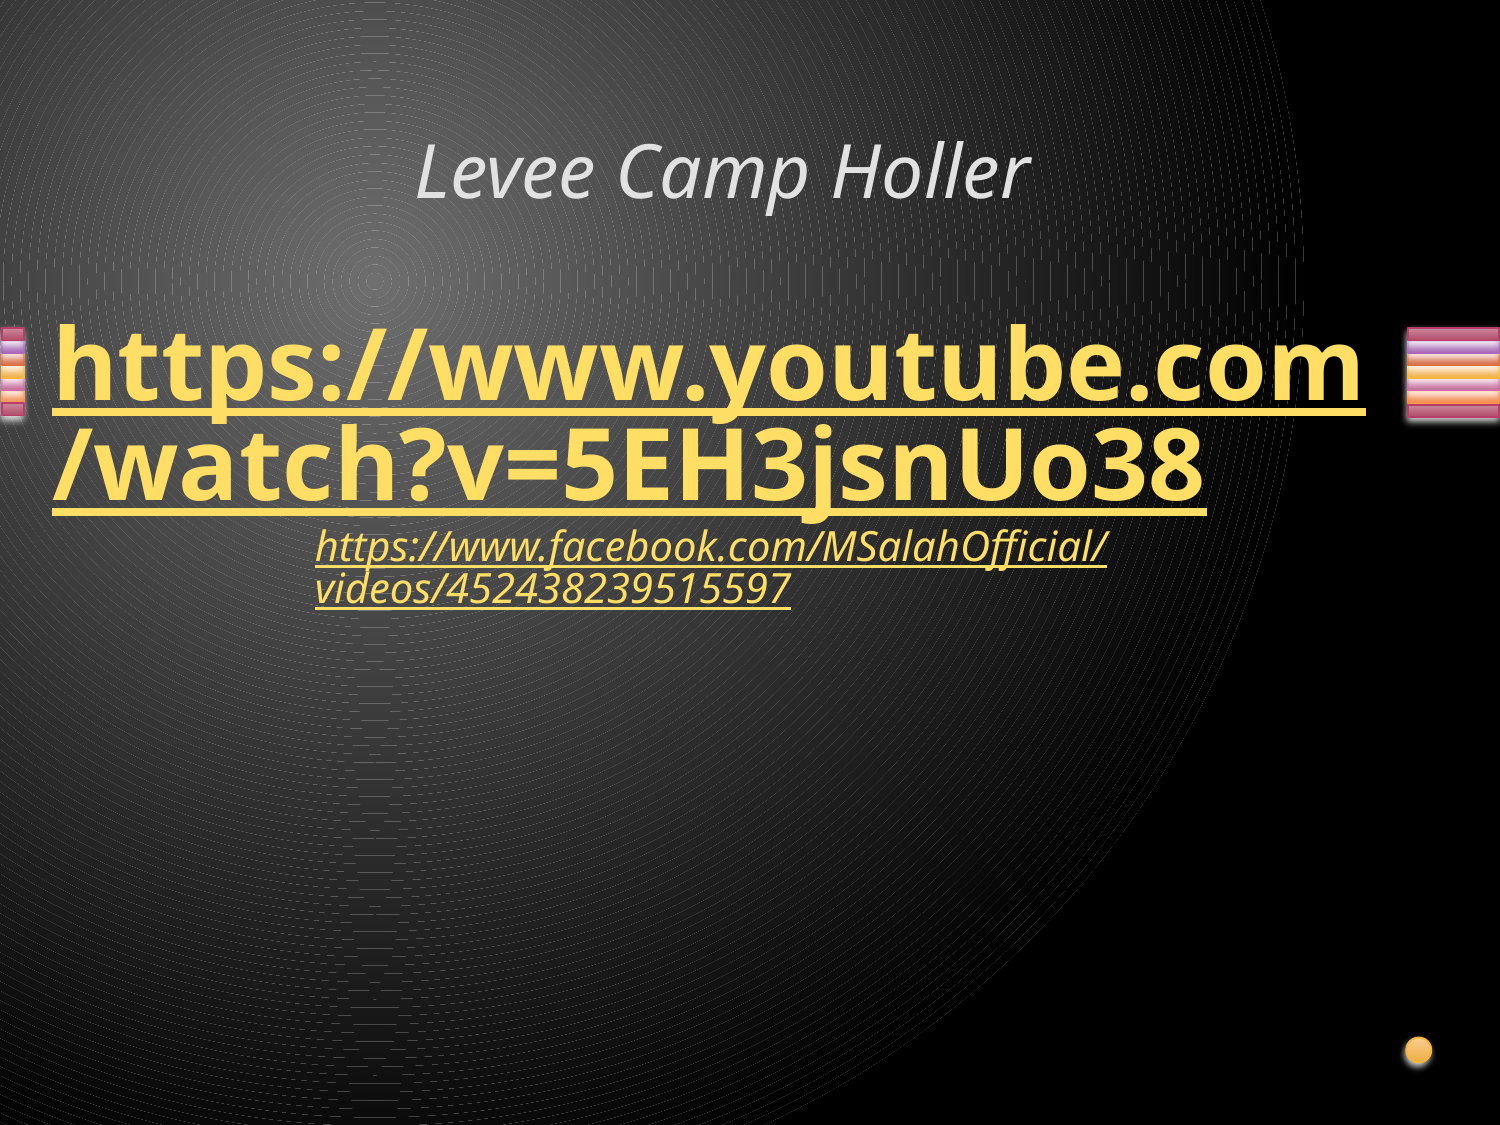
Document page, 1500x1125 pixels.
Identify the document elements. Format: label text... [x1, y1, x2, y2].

list https://www.facebook.com/MSalahOfficial/videos/452438239515597 [300, 512, 1138, 838]
list https://www.youtube.com/watch?v=5EH3jsnUo38 [37, 275, 1388, 463]
title Levee Camp Holler [399, 75, 1388, 263]
